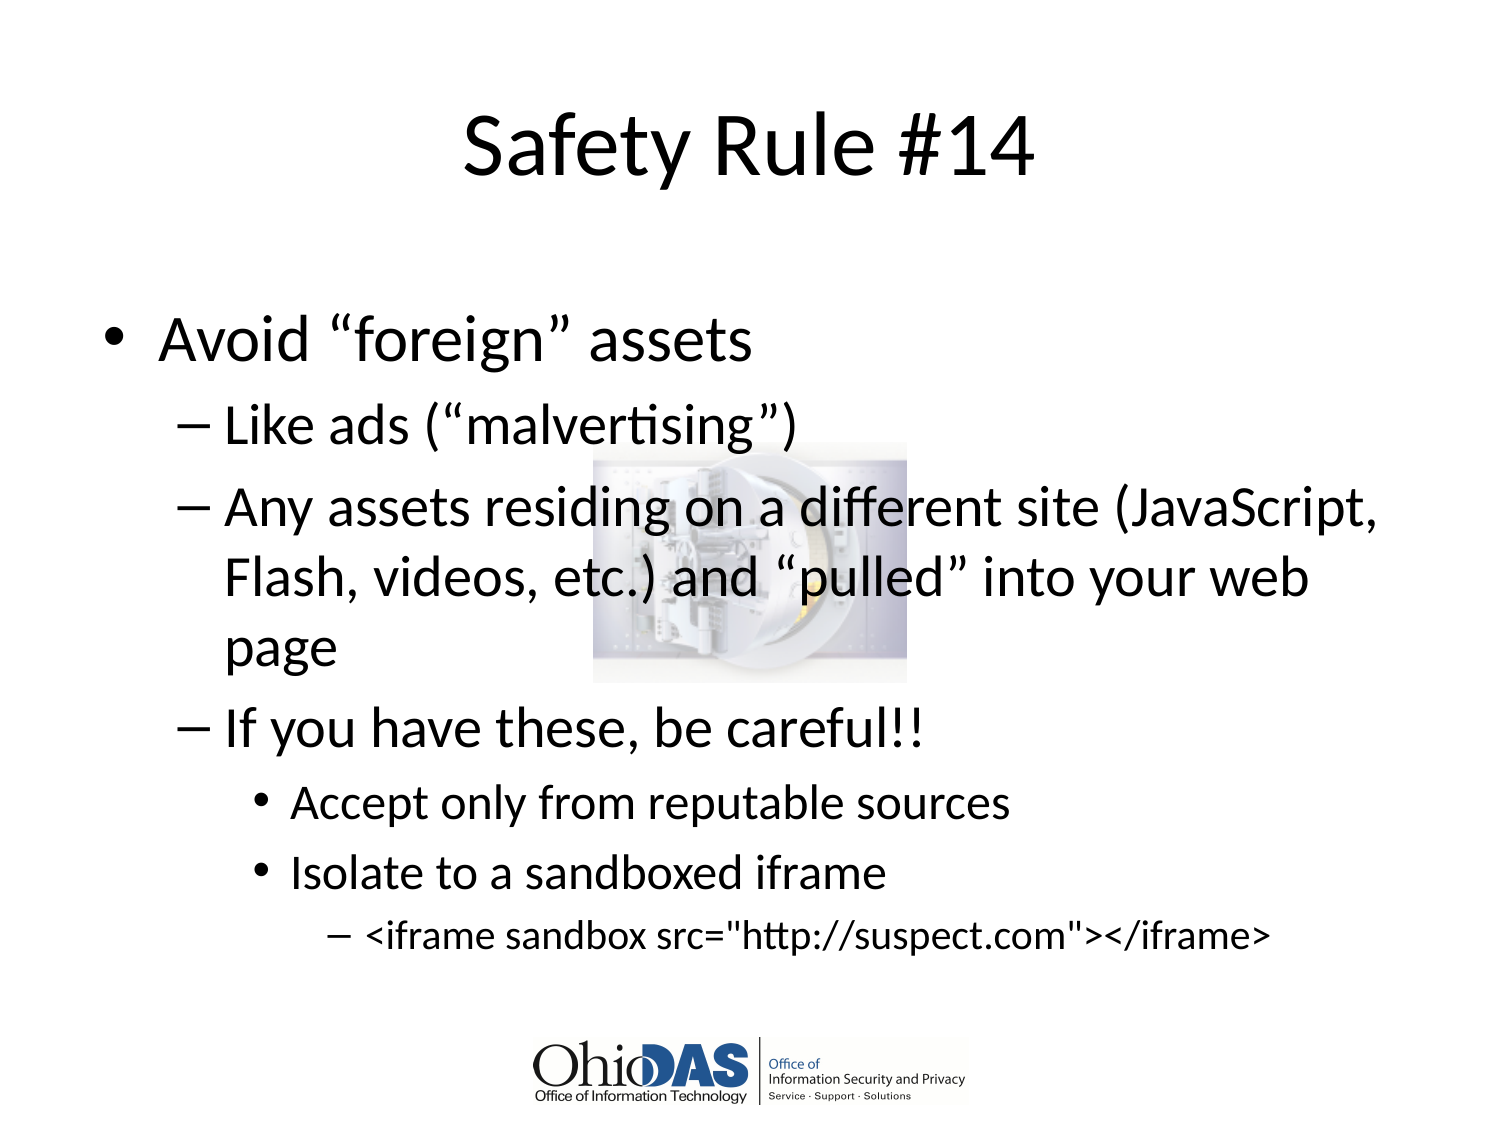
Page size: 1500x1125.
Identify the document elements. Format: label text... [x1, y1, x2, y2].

list Avoid “foreign” assets Like ads (“malvertising”) Any assets residing on a different site (JavaScript, Flash, videos, etc.) and “pulled” into your web page If you have these, be careful!! Accept only from reputable sources Isolate to a sandboxed iframe <iframe sandbox src="http://suspect.com"></iframe> [87, 287, 1425, 1013]
picture [533, 1037, 969, 1105]
title Safety Rule #14 [75, 45, 1425, 233]
